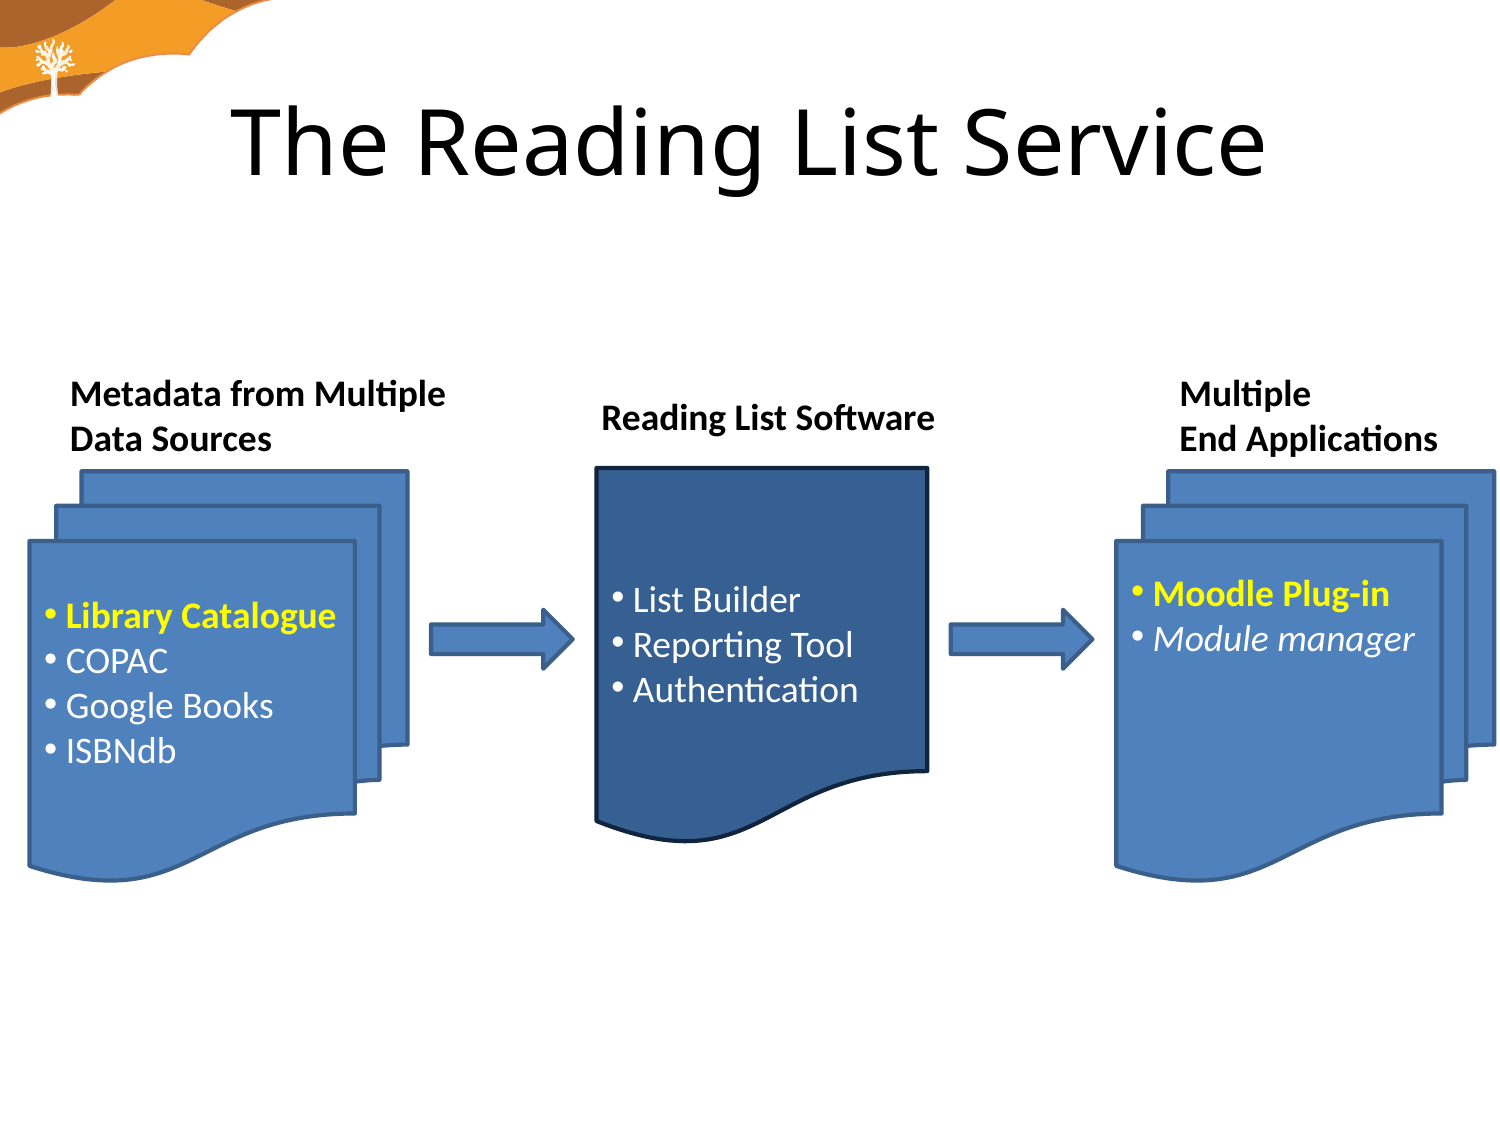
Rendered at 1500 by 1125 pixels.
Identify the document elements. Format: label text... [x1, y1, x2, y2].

text_box List Builder Reporting Tool Authentication [594, 465, 930, 844]
text_box Metadata from Multiple Data Sources [55, 361, 470, 467]
text_box Reading List Software [586, 385, 951, 445]
text_box [428, 607, 575, 671]
text_box Moodle Plug-in Module manager [1114, 469, 1497, 883]
text_box Library Catalogue COPAC Google Books ISBNdb [27, 469, 410, 883]
title The Reading List Service [75, 45, 1425, 233]
text_box Multiple End Applications [1164, 361, 1454, 467]
text_box [948, 607, 1095, 671]
